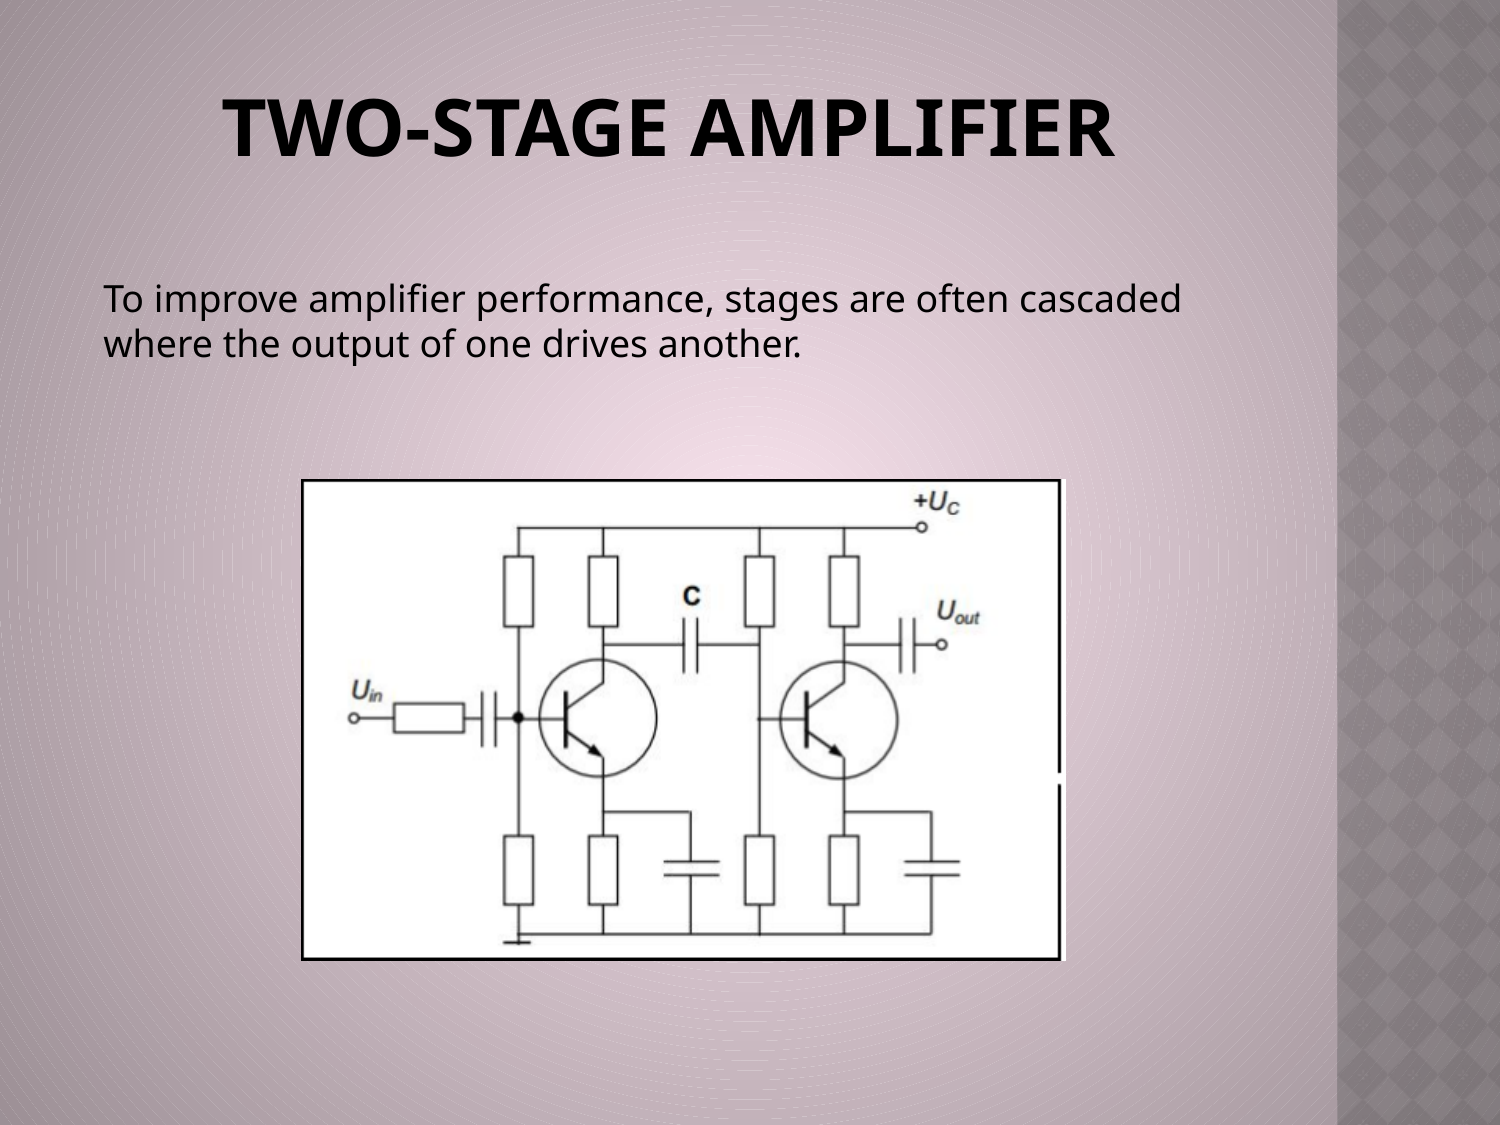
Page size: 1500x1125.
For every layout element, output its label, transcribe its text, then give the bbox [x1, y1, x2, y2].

title Two-stage amplifier [75, 52, 1263, 173]
text_box To improve amplifier performance, stages are often cascaded where the output of one drives another. [88, 267, 1252, 372]
picture [300, 479, 1066, 962]
